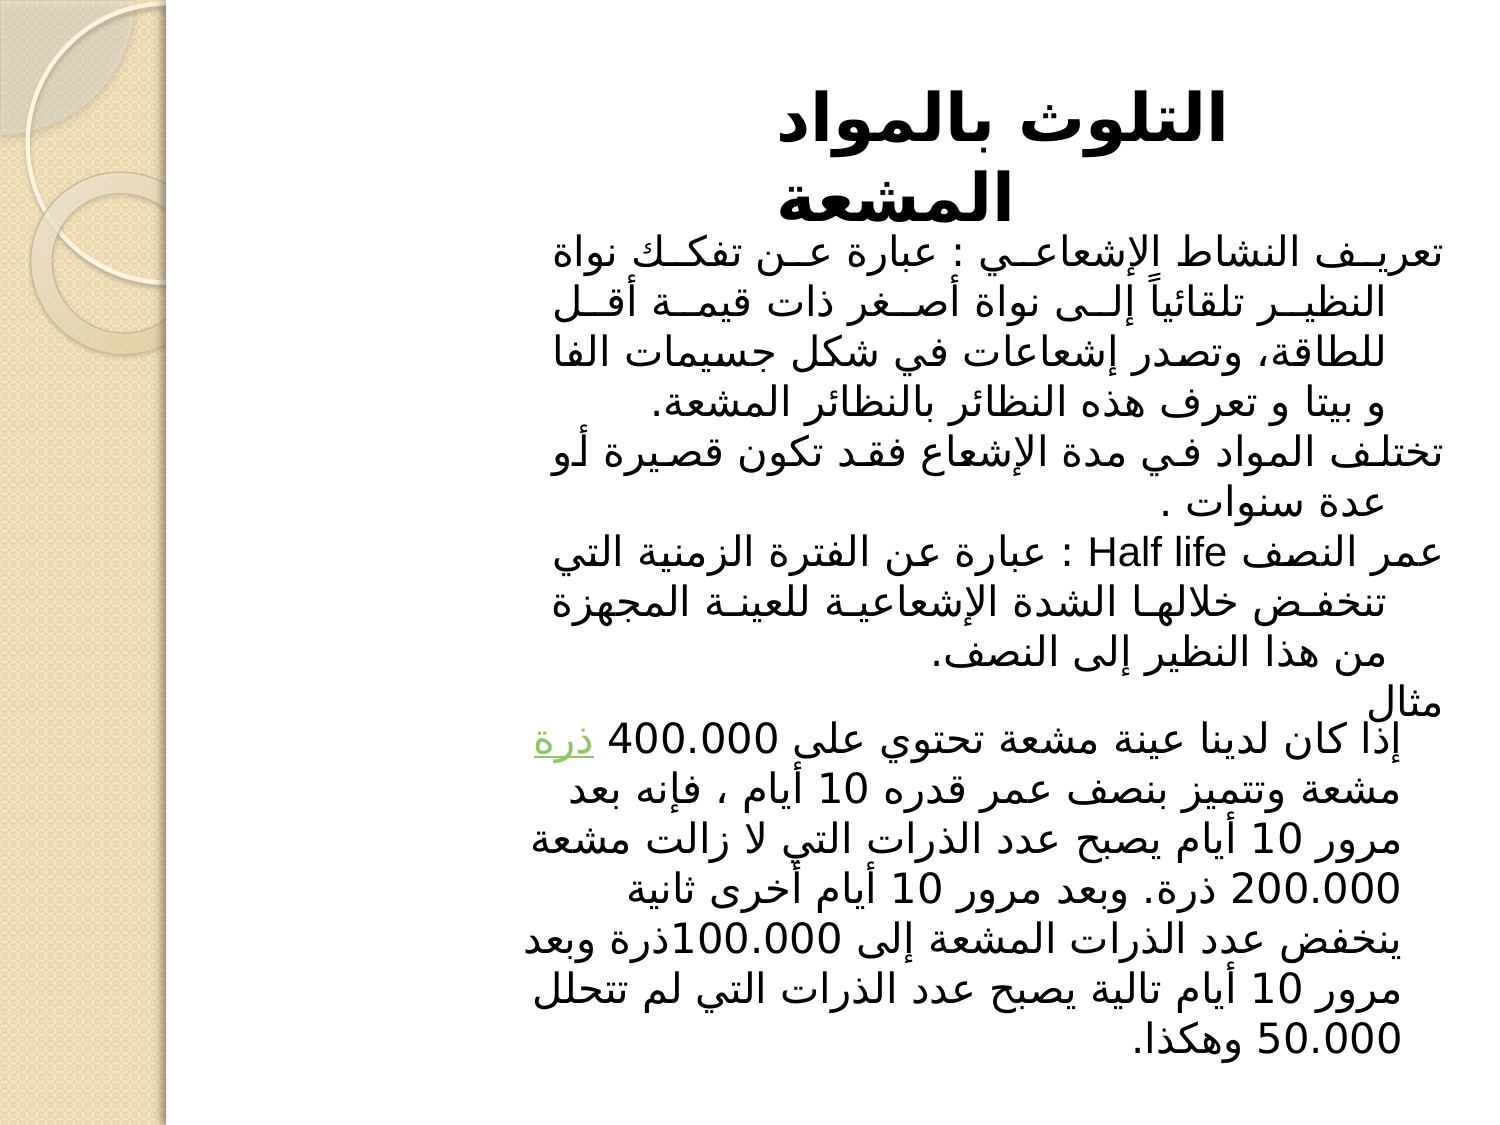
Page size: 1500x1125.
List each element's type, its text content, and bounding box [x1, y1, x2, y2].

text_box إذا كان لدينا عينة مشعة تحتوي على 400.000 ذرة مشعة وتتميز بنصف عمر قدره 10 أيام ، فإنه بعد مرور 10 أيام يصبح عدد الذرات التي لا زالت مشعة 200.000 ذرة. وبعد مرور 10 أيام أخرى ثانية ينخفض عدد الذرات المشعة إلى 100.000ذرة وبعد مرور 10 أيام تالية يصبح عدد الذرات التي لم تتحلل 50.000 وهكذا. [490, 704, 1418, 1070]
text_box تعريف النشاط الإشعاعي : عبارة عن تفكك نواة النظير تلقائياً إلى نواة أصغر ذات قيمة أقل للطاقة، وتصدر إشعاعات في شكل جسيمات الفا و بيتا و تعرف هذه النظائر بالنظائر المشعة. تختلف المواد في مدة الإشعاع فقد تكون قصيرة أو عدة سنوات . عمر النصف Half life : عبارة عن الفترة الزمنية التي تنخفض خلالها الشدة الإشعاعية للعينة المجهزة من هذا النظير إلى النصف. مثال [537, 217, 1459, 733]
title التلوث بالمواد المشعة [761, 66, 1341, 244]
